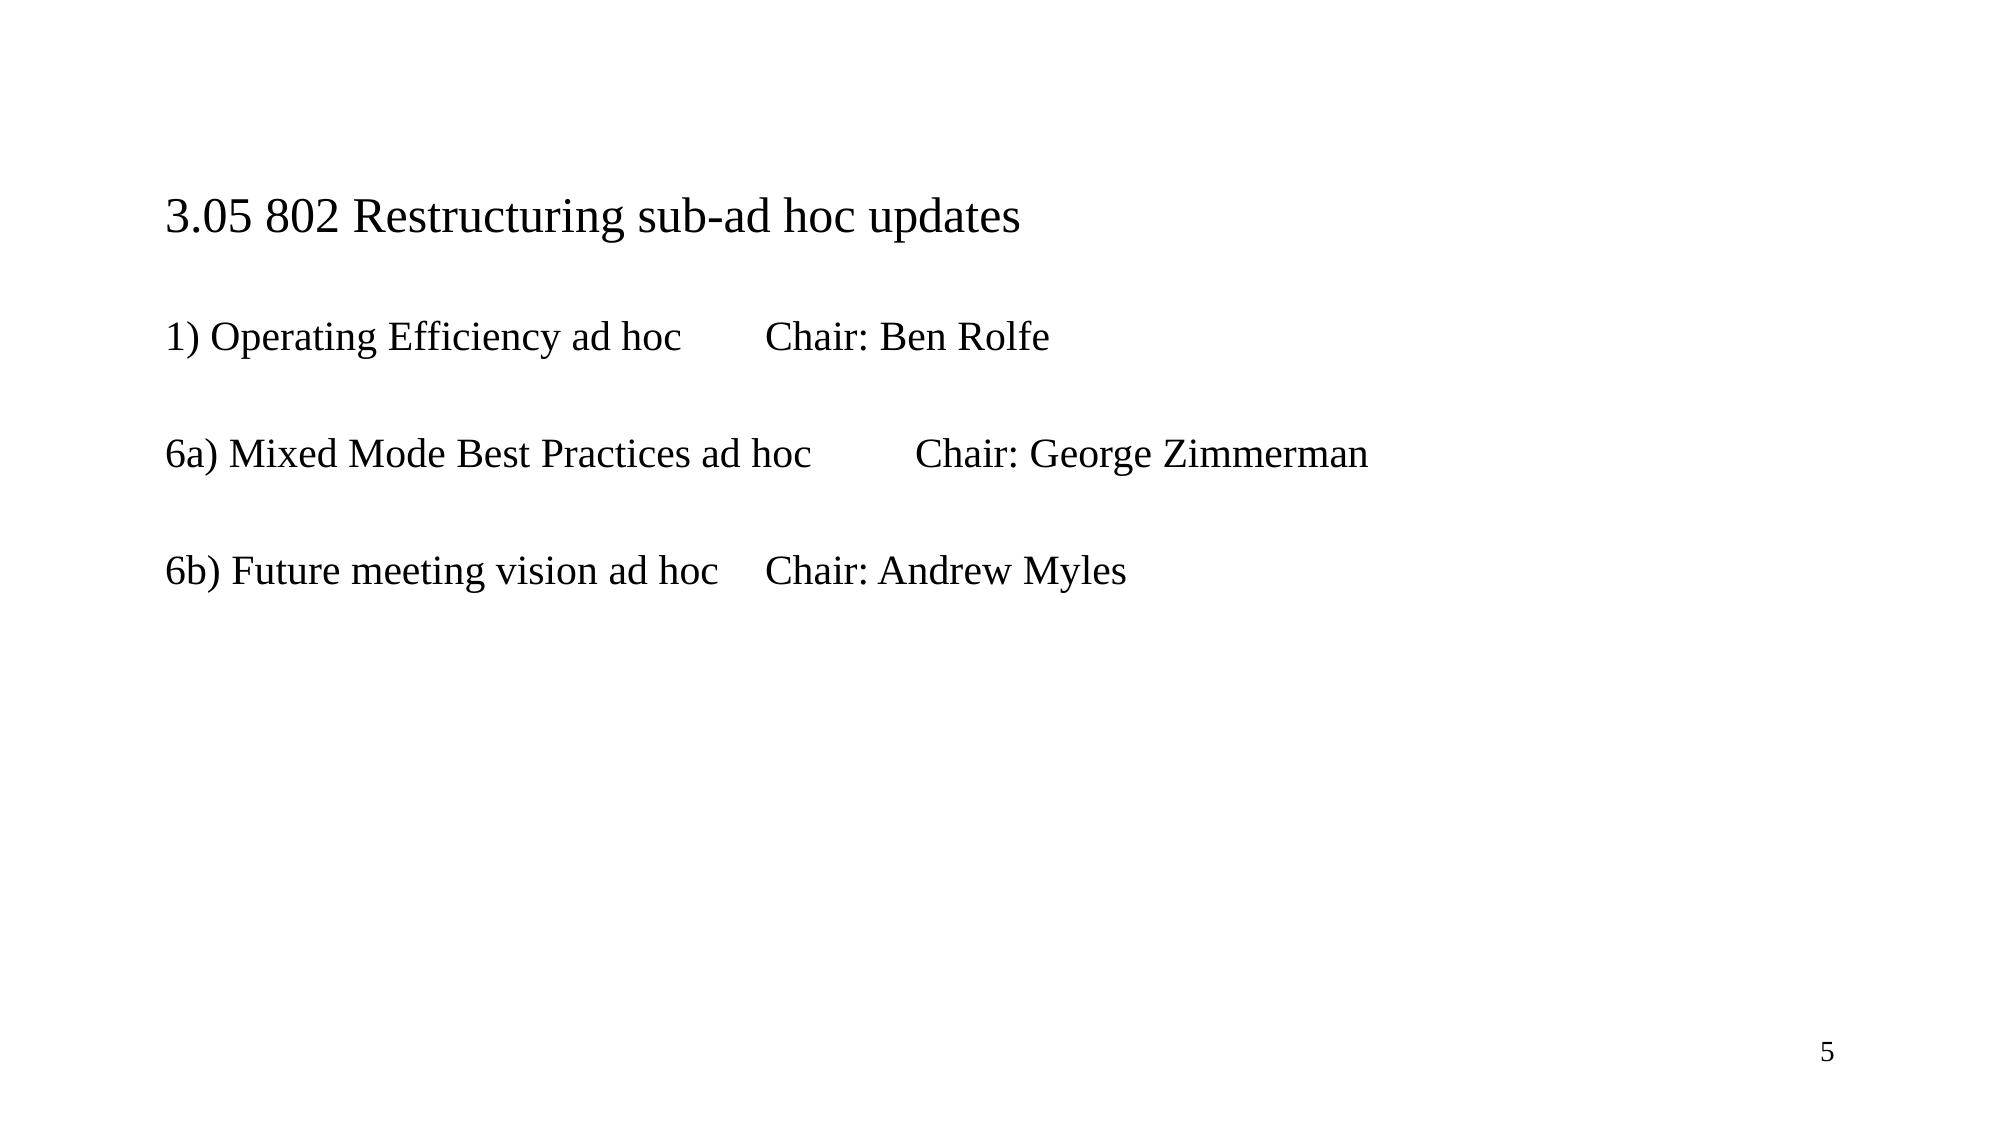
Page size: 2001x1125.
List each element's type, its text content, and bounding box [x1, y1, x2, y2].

list 3.05 802 Restructuring sub-ad hoc updates 1) Operating Efficiency ad hoc Chair: Ben Rolfe 6a) Mixed Mode Best Practices ad hoc Chair: George Zimmerman 6b) Future meeting vision ad hoc Chair: Andrew Myles [149, 174, 1851, 851]
slide_number 5 [1433, 1024, 1851, 1101]
